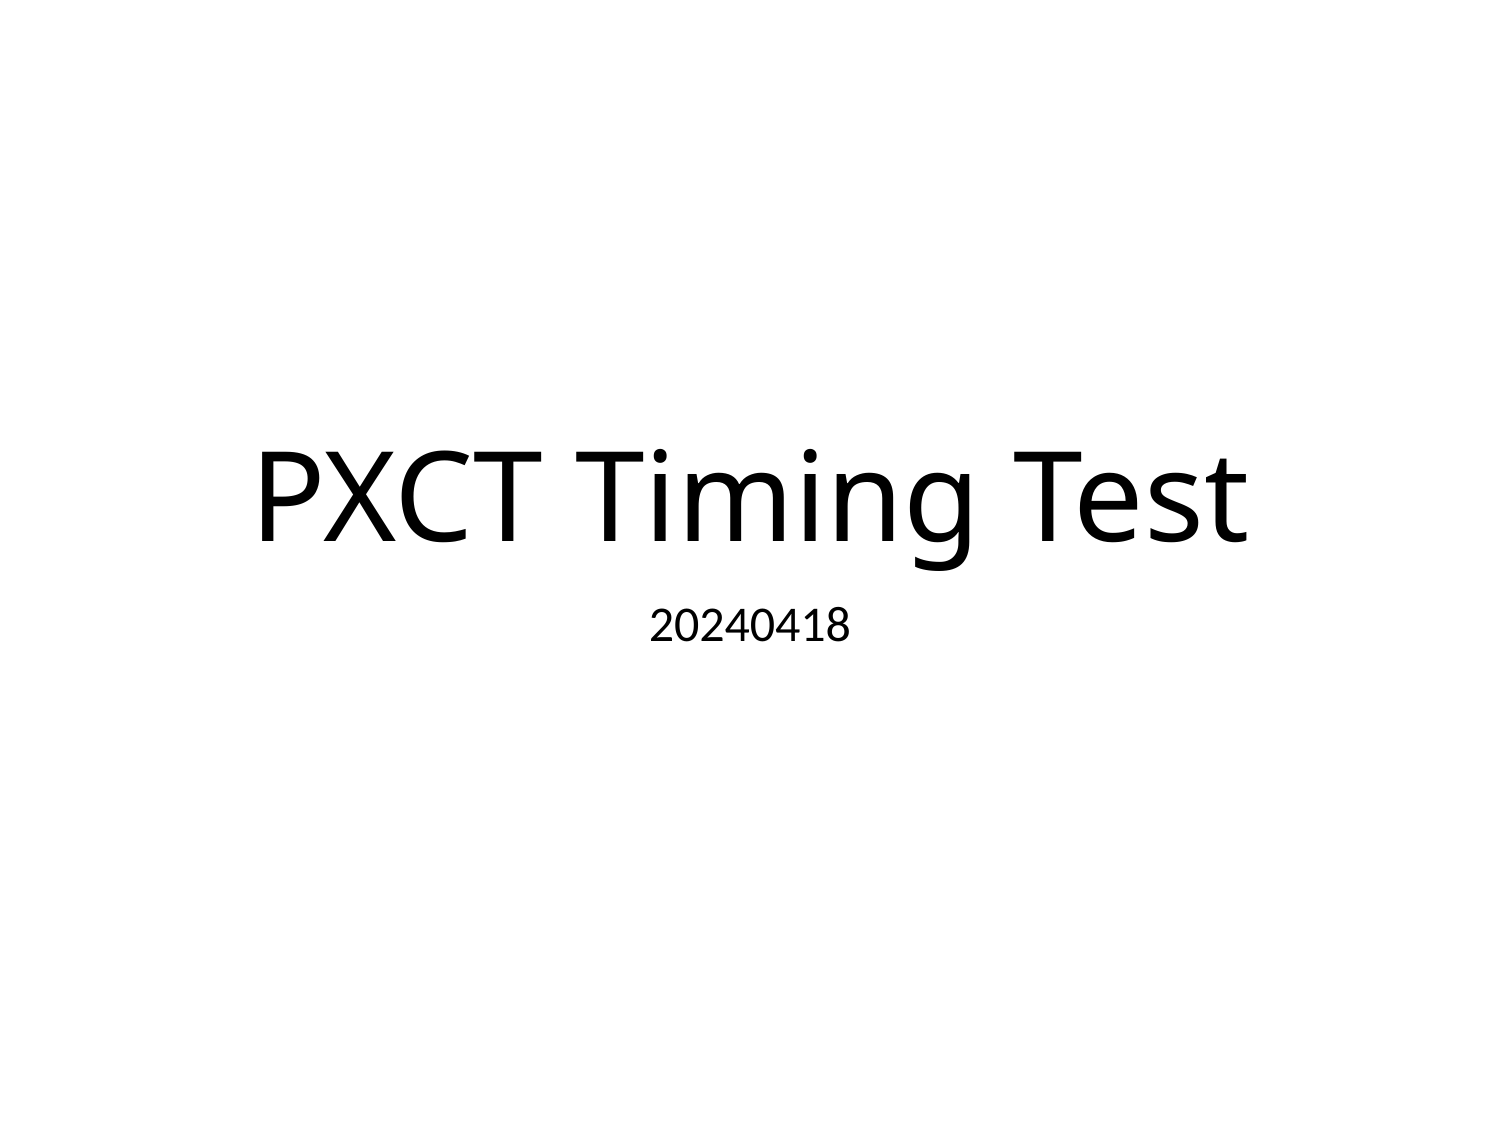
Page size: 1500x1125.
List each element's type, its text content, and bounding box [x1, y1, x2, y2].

title PXCT Timing Test [112, 184, 1388, 576]
subtitle 20240418 [187, 590, 1313, 863]
